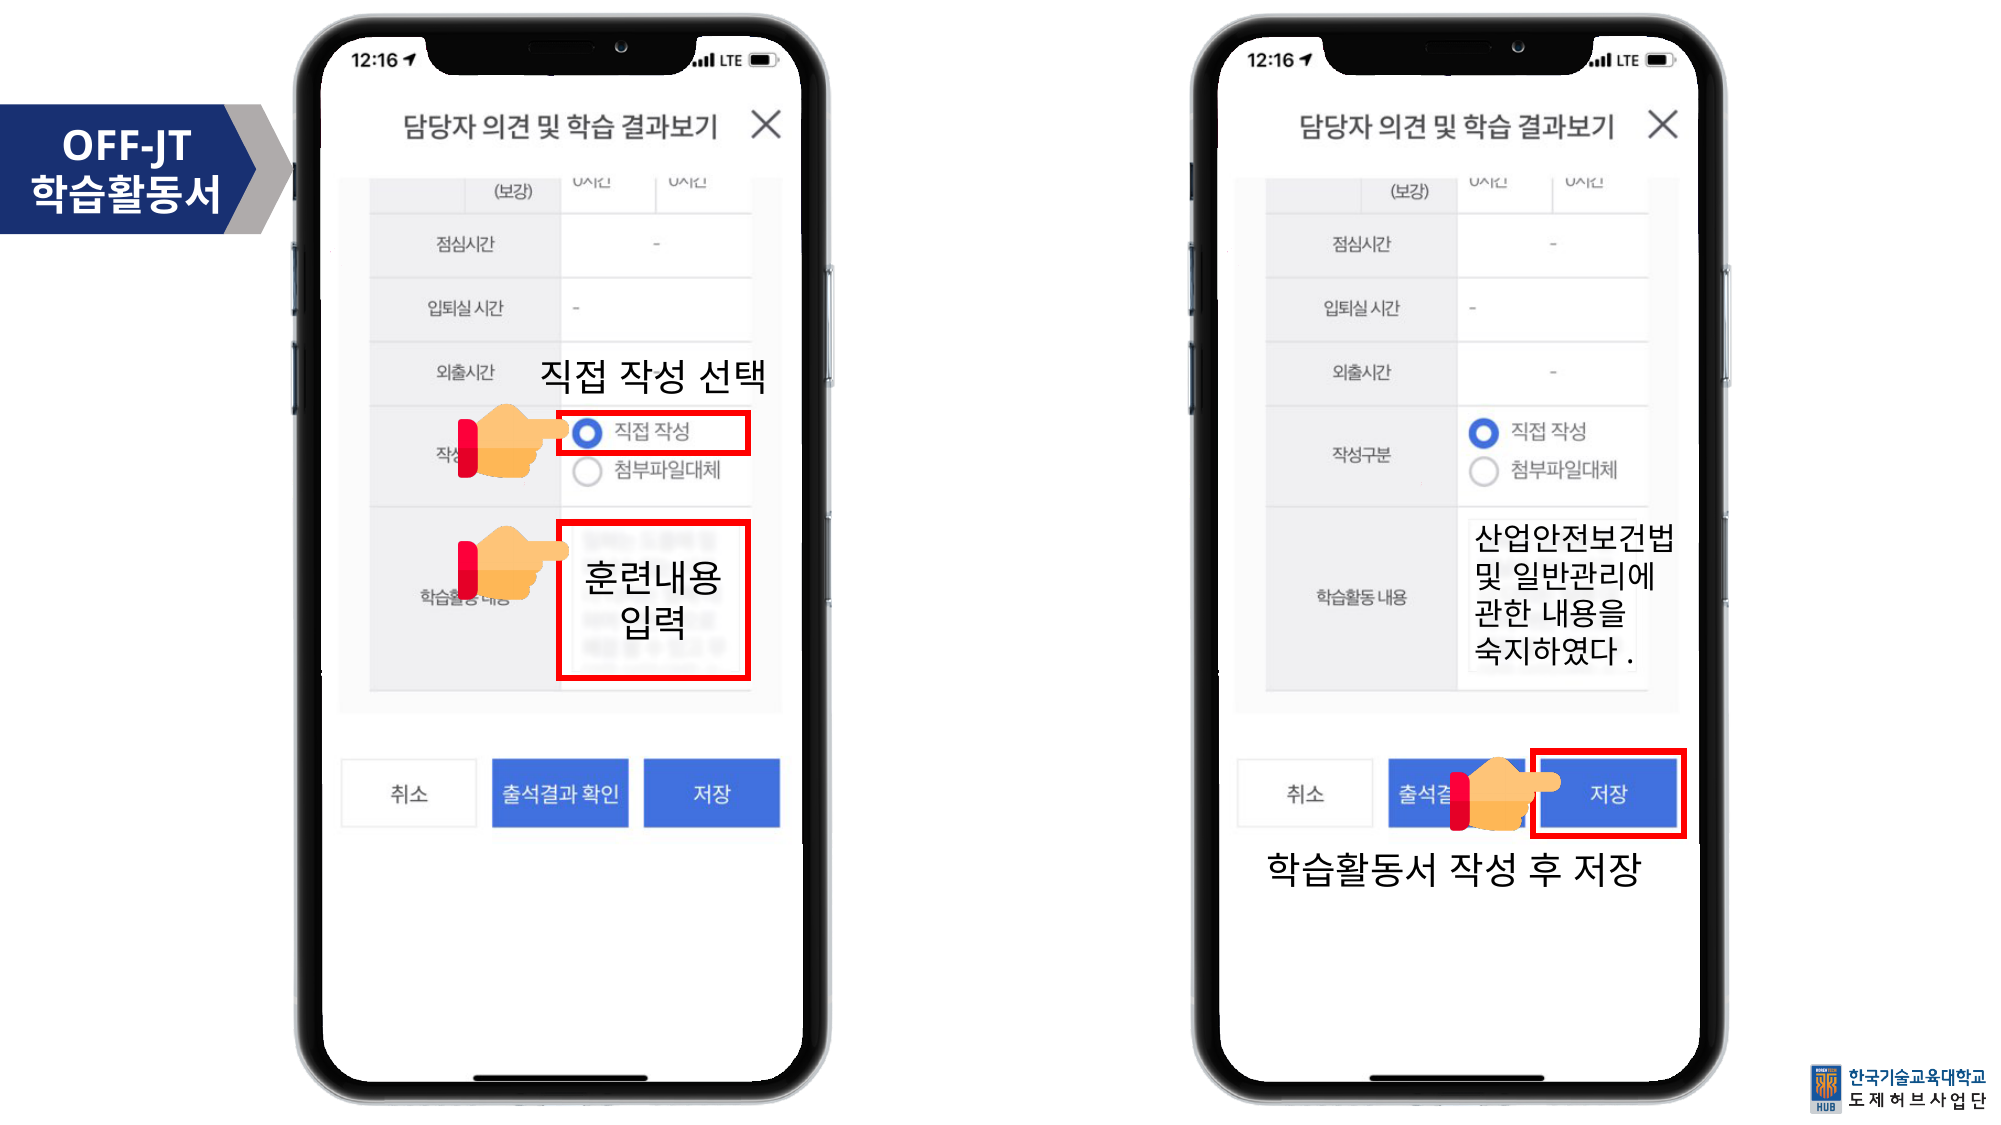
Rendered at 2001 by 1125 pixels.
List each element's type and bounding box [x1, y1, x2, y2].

picture [269, 0, 852, 1125]
picture [1810, 1064, 1986, 1114]
text_box [0, 104, 294, 235]
picture [1166, 0, 1748, 1125]
